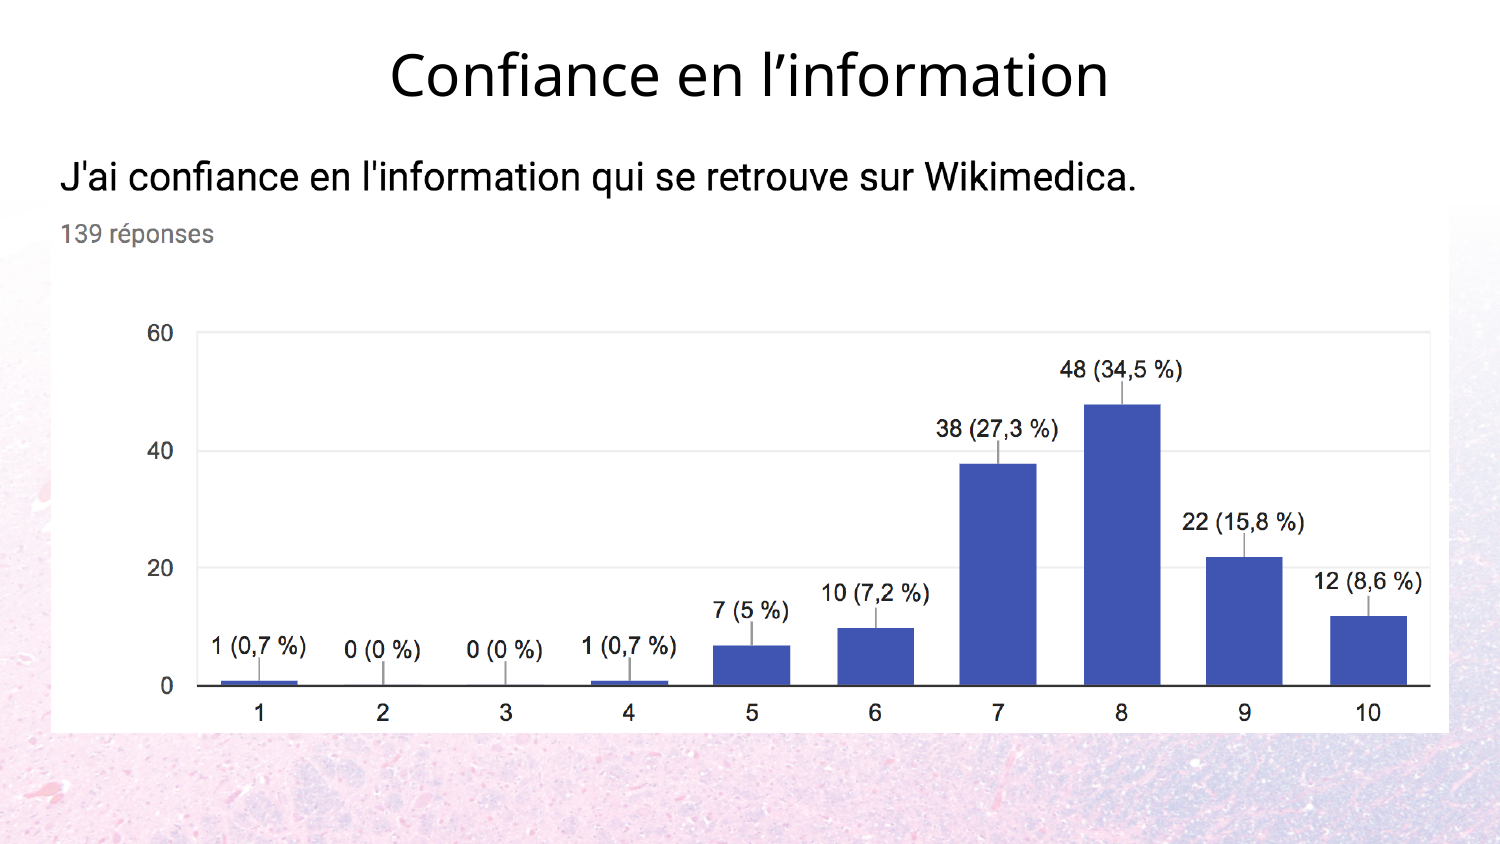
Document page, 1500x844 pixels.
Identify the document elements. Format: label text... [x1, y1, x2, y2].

picture [0, 0, 1500, 844]
title Confiance en l’information [51, 23, 1449, 117]
